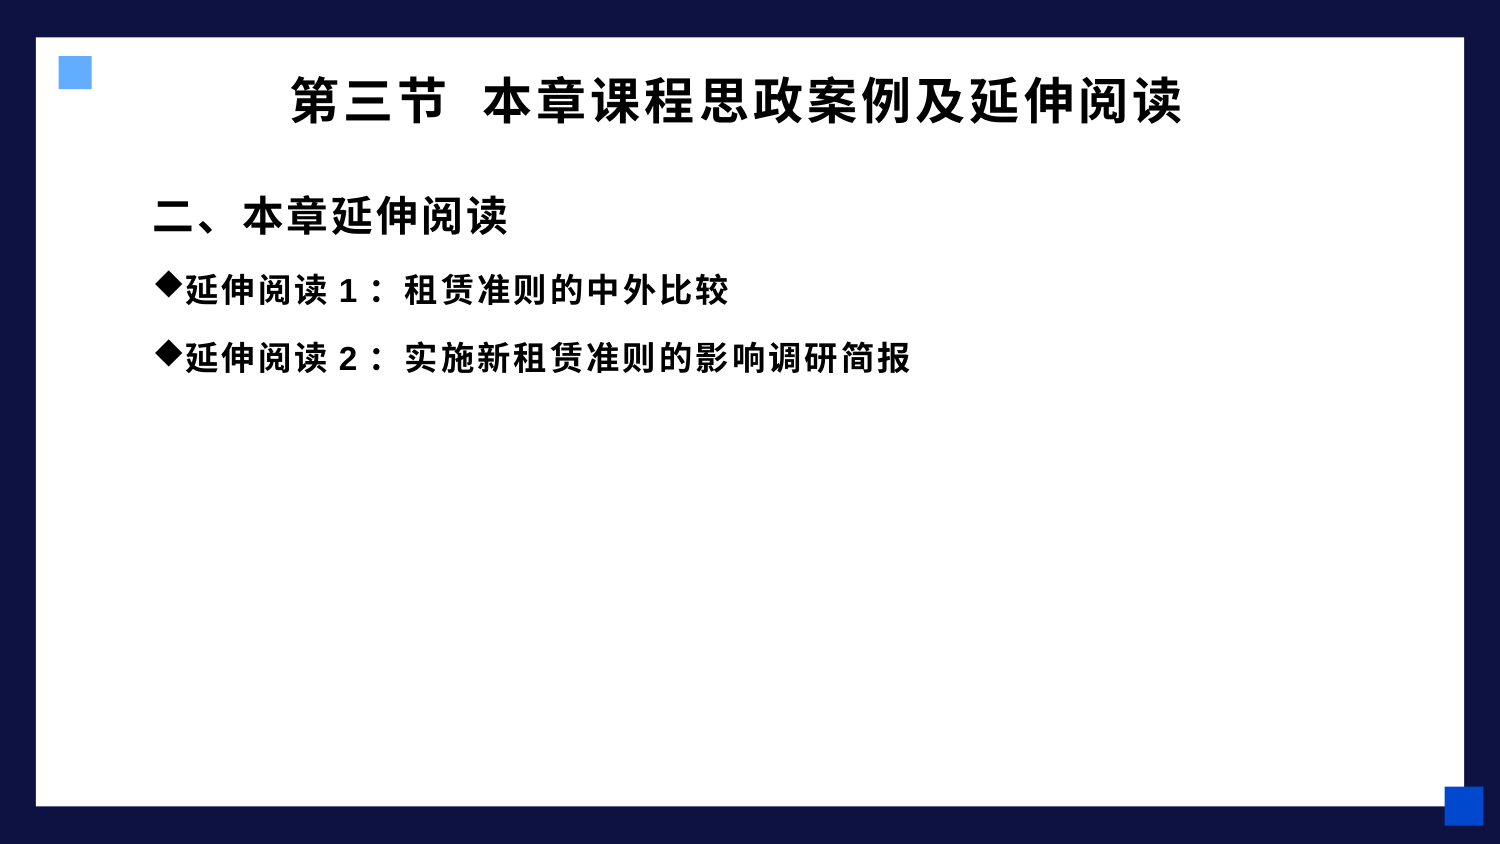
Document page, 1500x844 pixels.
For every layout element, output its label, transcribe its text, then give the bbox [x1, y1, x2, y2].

list 二、本章延伸阅读 延伸阅读1：租赁准则的中外比较 延伸阅读2：实施新租赁准则的影响调研简报 [135, 179, 1353, 604]
title 第三节 本章课程思政案例及延伸阅读 [141, 48, 1327, 138]
